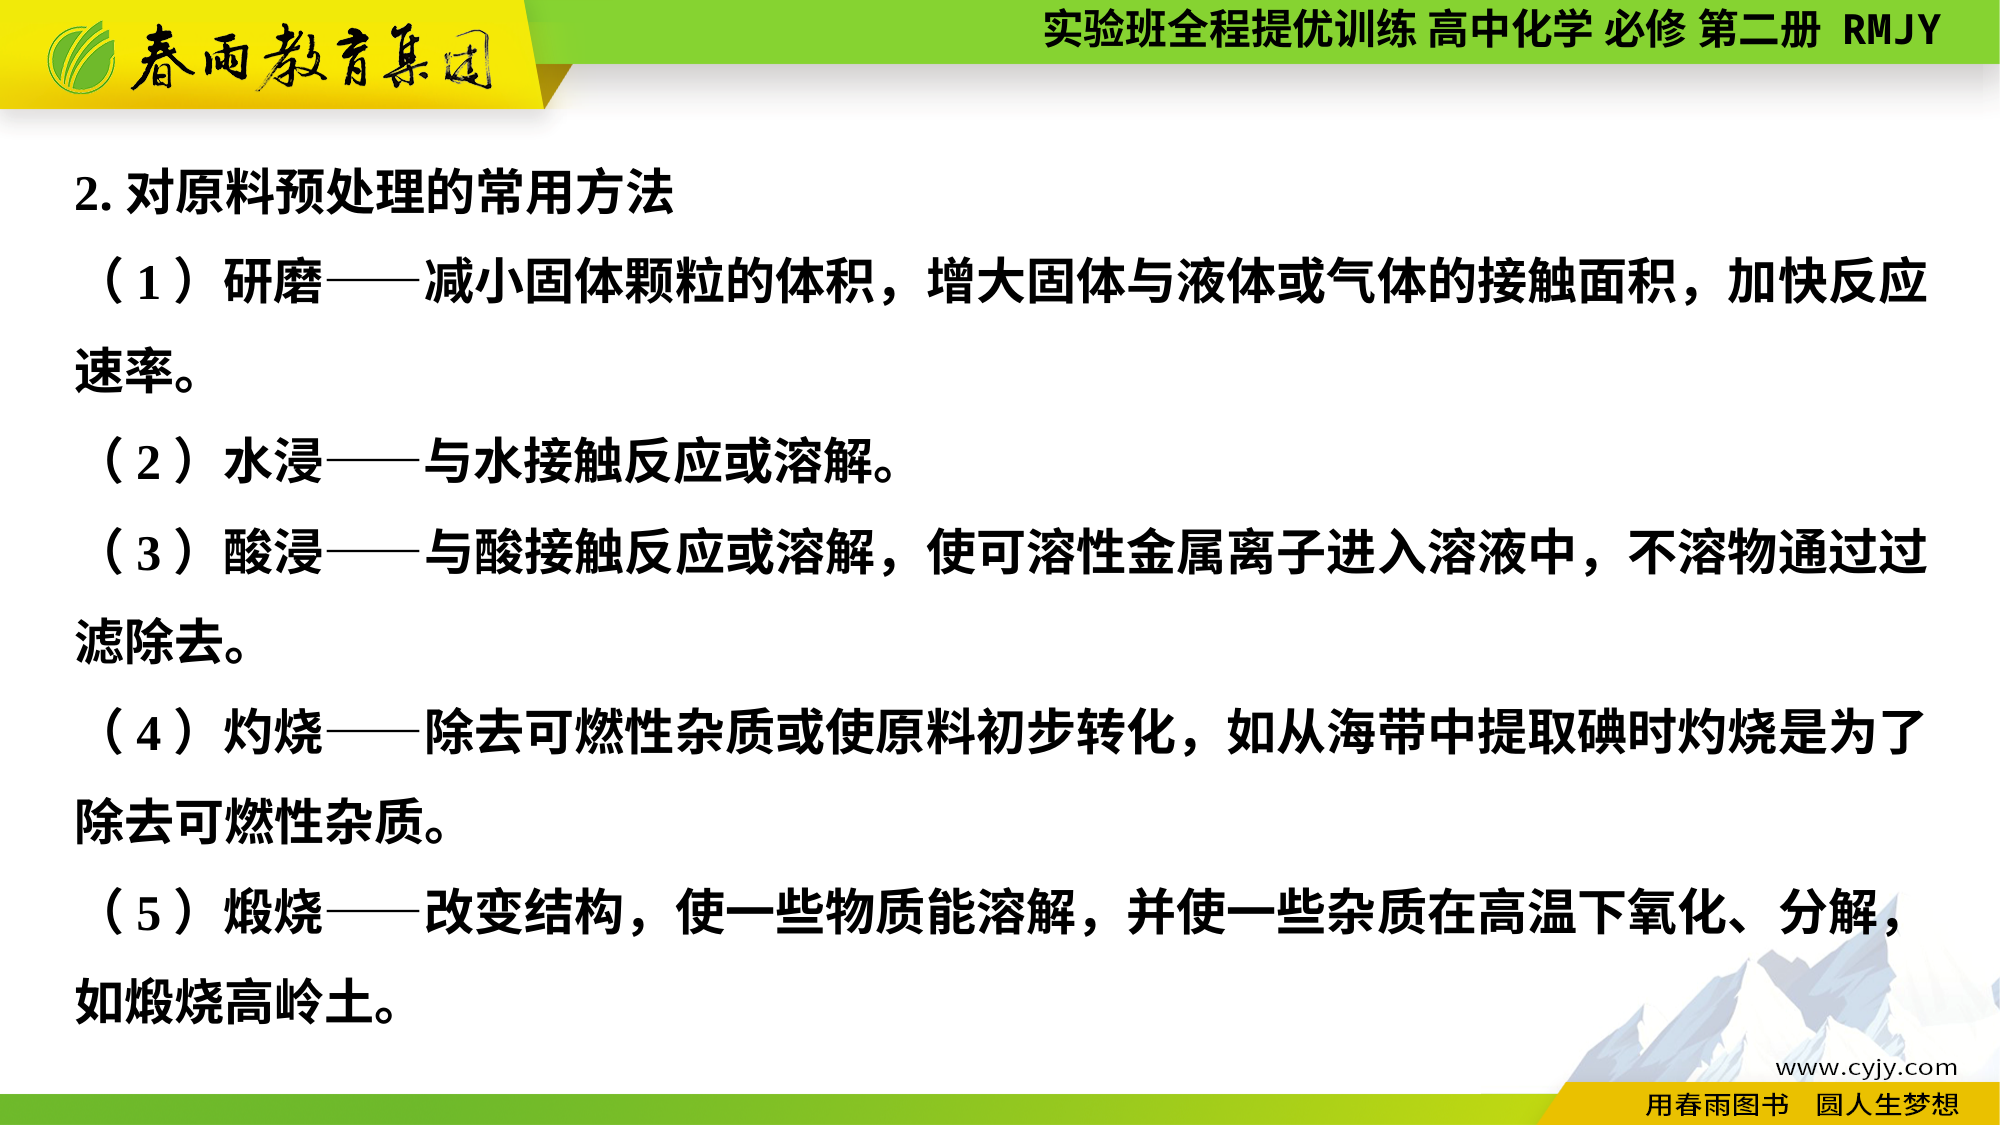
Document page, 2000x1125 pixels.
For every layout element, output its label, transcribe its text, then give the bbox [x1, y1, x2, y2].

list 2.对原料预处理的常用方法 （1）研磨——减小固体颗粒的体积，增大固体与液体或气体的接触面积，加快反应速率。 （2）水浸——与水接触反应或溶解。 （3）酸浸——与酸接触反应或溶解，使可溶性金属离子进入溶液中，不溶物通过过滤除去。 （4）灼烧——除去可燃性杂质或使原料初步转化，如从海带中提取碘时灼烧是为了除去可燃性杂质。 （5）煅烧——改变结构，使一些物质能溶解，并使一些杂质在高温下氧化、分解，如煅烧高岭土。 [59, 122, 1944, 1082]
picture [0, 0, 2000, 1125]
